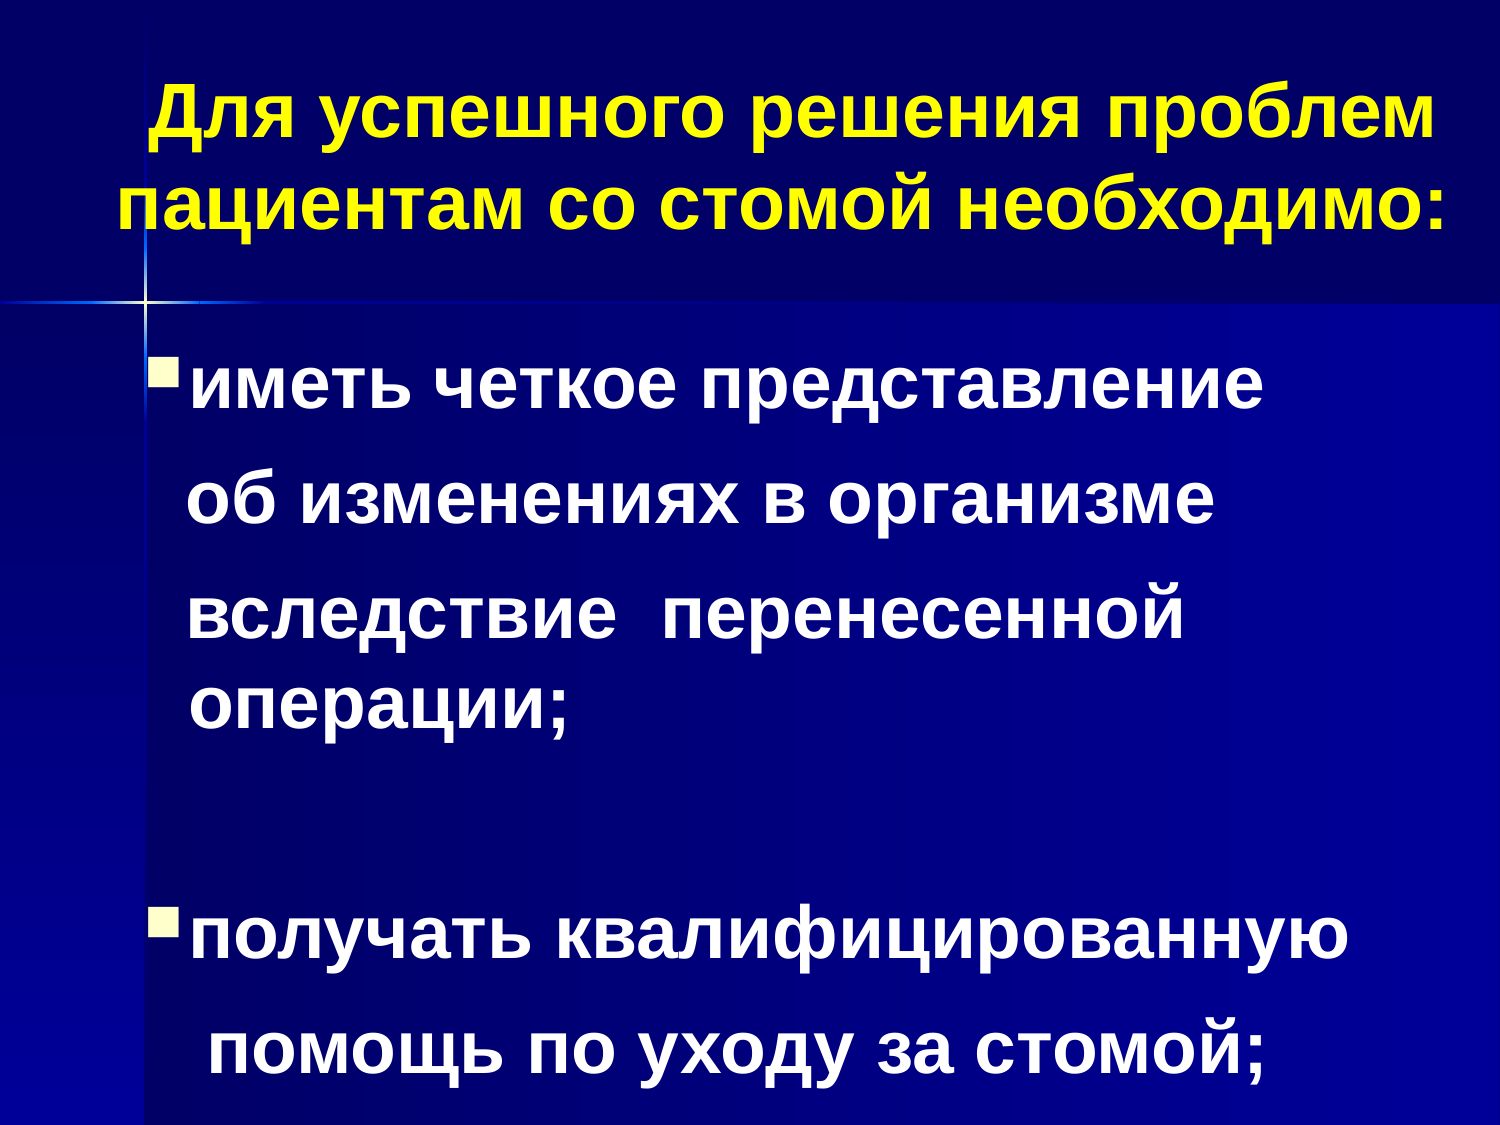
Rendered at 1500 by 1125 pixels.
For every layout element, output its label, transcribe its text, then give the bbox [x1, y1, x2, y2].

title Для успешного решения проблем пациентам со стомой необходимо: [69, 34, 1500, 271]
list иметь четкое представление об изменениях в организме вследствие перенесенной операции; получать квалифицированную помощь по уходу за стомой; [128, 326, 1466, 833]
